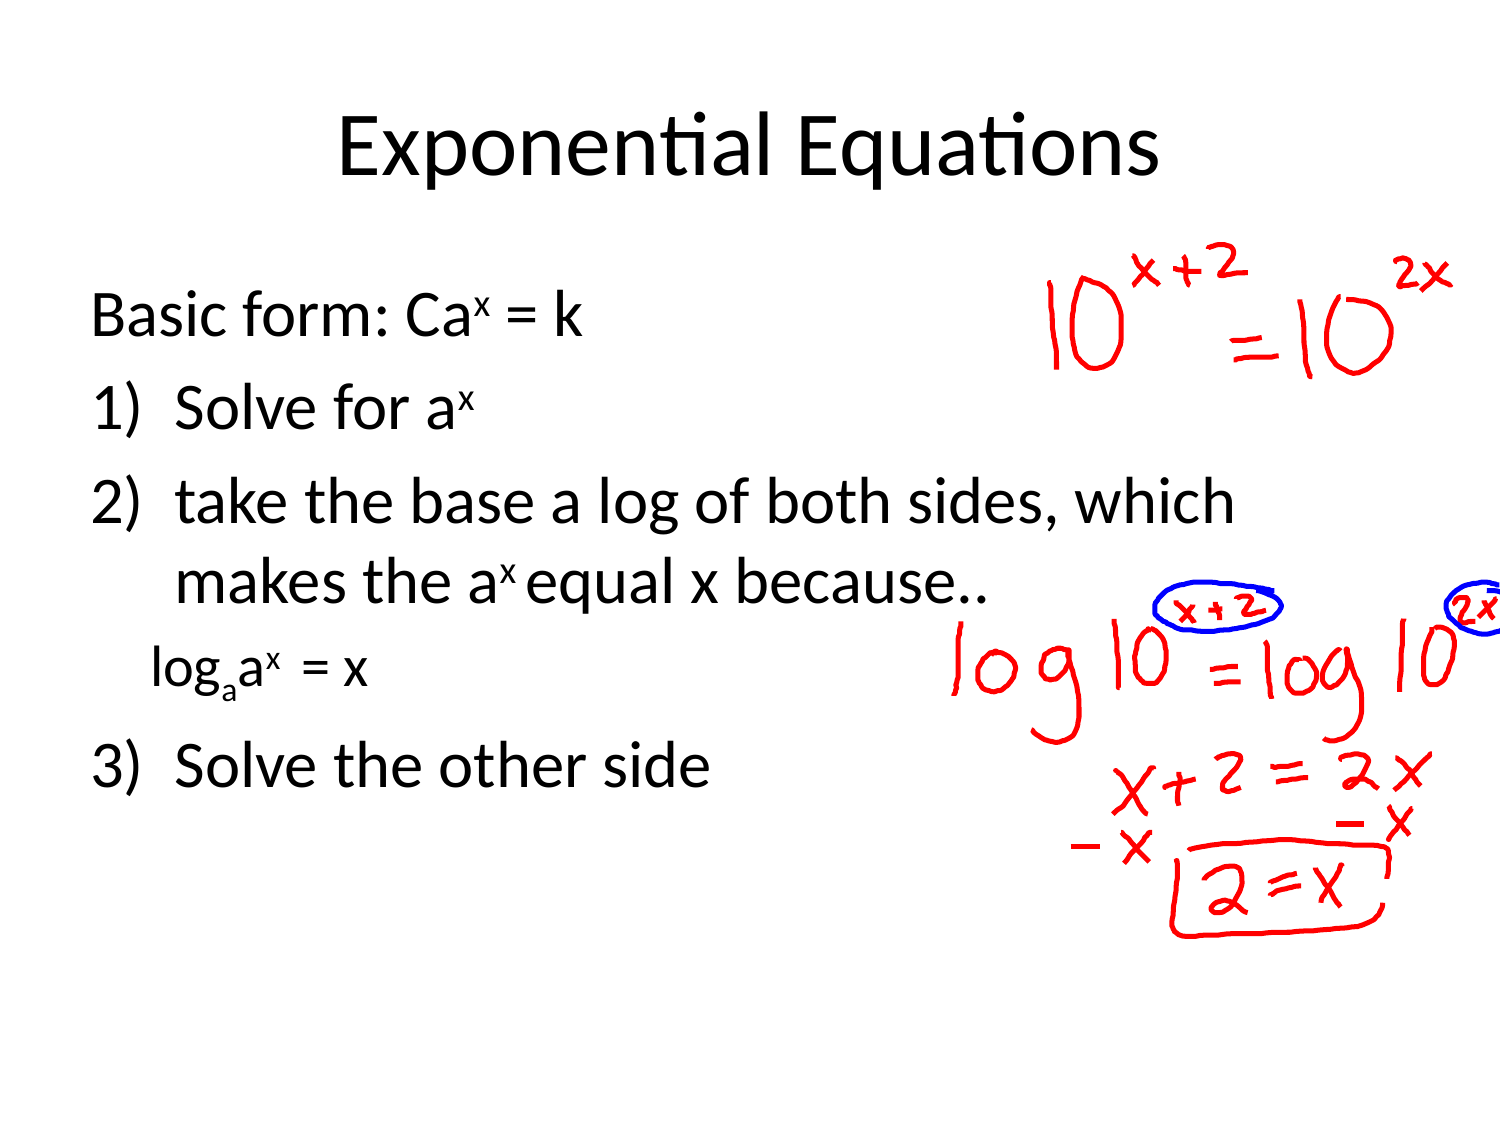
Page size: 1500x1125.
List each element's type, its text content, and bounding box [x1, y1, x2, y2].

text_box [1207, 243, 1248, 277]
text_box [1213, 681, 1241, 685]
text_box [1325, 295, 1392, 375]
text_box [1398, 618, 1405, 692]
text_box [1445, 581, 1500, 635]
title Exponential Equations [75, 45, 1425, 233]
text_box [1187, 269, 1202, 273]
text_box [1145, 271, 1160, 286]
text_box [1209, 665, 1238, 671]
text_box [1321, 648, 1363, 742]
text_box [1173, 267, 1185, 272]
text_box [1264, 640, 1273, 699]
text_box [977, 650, 1017, 693]
text_box [1132, 255, 1145, 272]
text_box [1030, 647, 1080, 744]
text_box [1436, 274, 1453, 286]
list Basic form: Cax = k Solve for ax take the base a log of both sides, which makes the ax equal x because.. logaax = x Solve the other side [75, 262, 1425, 1005]
text_box [1230, 336, 1262, 343]
text_box [1424, 262, 1437, 276]
text_box [953, 621, 962, 696]
text_box [1071, 276, 1122, 370]
text_box [1422, 626, 1456, 686]
text_box [1420, 262, 1448, 292]
text_box [1286, 657, 1318, 694]
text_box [1070, 753, 1433, 937]
text_box [1113, 618, 1120, 689]
text_box [1299, 299, 1313, 378]
text_box [1154, 581, 1283, 633]
text_box [1133, 627, 1167, 685]
text_box [1182, 255, 1191, 287]
text_box [1233, 355, 1279, 361]
text_box [1394, 257, 1419, 288]
text_box [1132, 259, 1155, 287]
text_box [1048, 281, 1058, 370]
